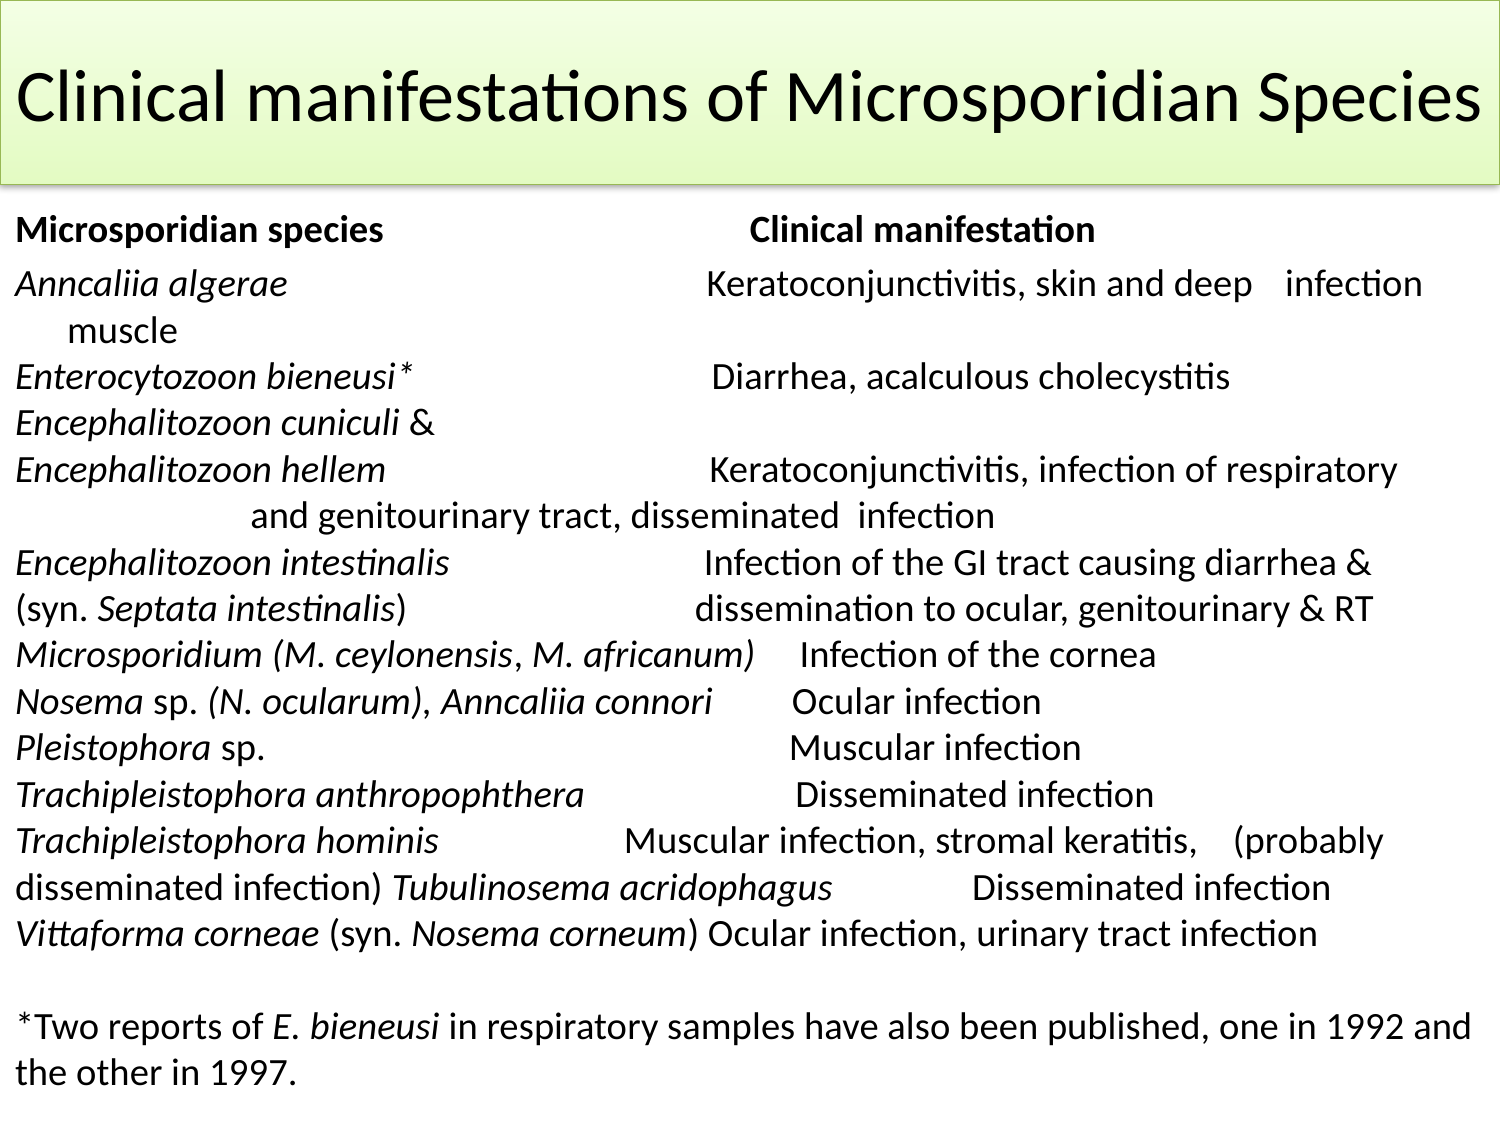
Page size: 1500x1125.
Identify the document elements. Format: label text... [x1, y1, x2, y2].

title Clinical manifestations of Microsporidian Species [0, 0, 1500, 185]
list Microsporidian species Clinical manifestation Anncaliia algerae Keratoconjunctivitis, skin and deep infection muscle Enterocytozoon bieneusi* Diarrhea, acalculous cholecystitis Encephalitozoon cuniculi & Encephalitozoon hellem Keratoconjunctivitis, infection of respiratory and genitourinary tract, disseminated infection Encephalitozoon intestinalis Infection of the GI tract causing diarrhea & (syn. Septata intestinalis) dissemination to ocular, genitourinary & RT Microsporidium (M. ceylonensis, M. africanum) Infection of the cornea Nosema sp. (N. ocularum), Anncaliia connori Ocular infection Pleistophora sp. Muscular infection Trachipleistophora anthropophthera Disseminated infection Trachipleistophora hominis Muscular infection, stromal keratitis, (probably disseminated infection) Tubulinosema acridophagus Disseminated infection Vittaforma corneae (syn. Nosema corneum) Ocular infection, urinary tract infection *Two reports of E. bieneusi in respiratory samples have also been published, one in 1992 and the other in 1997. [0, 196, 1500, 1125]
